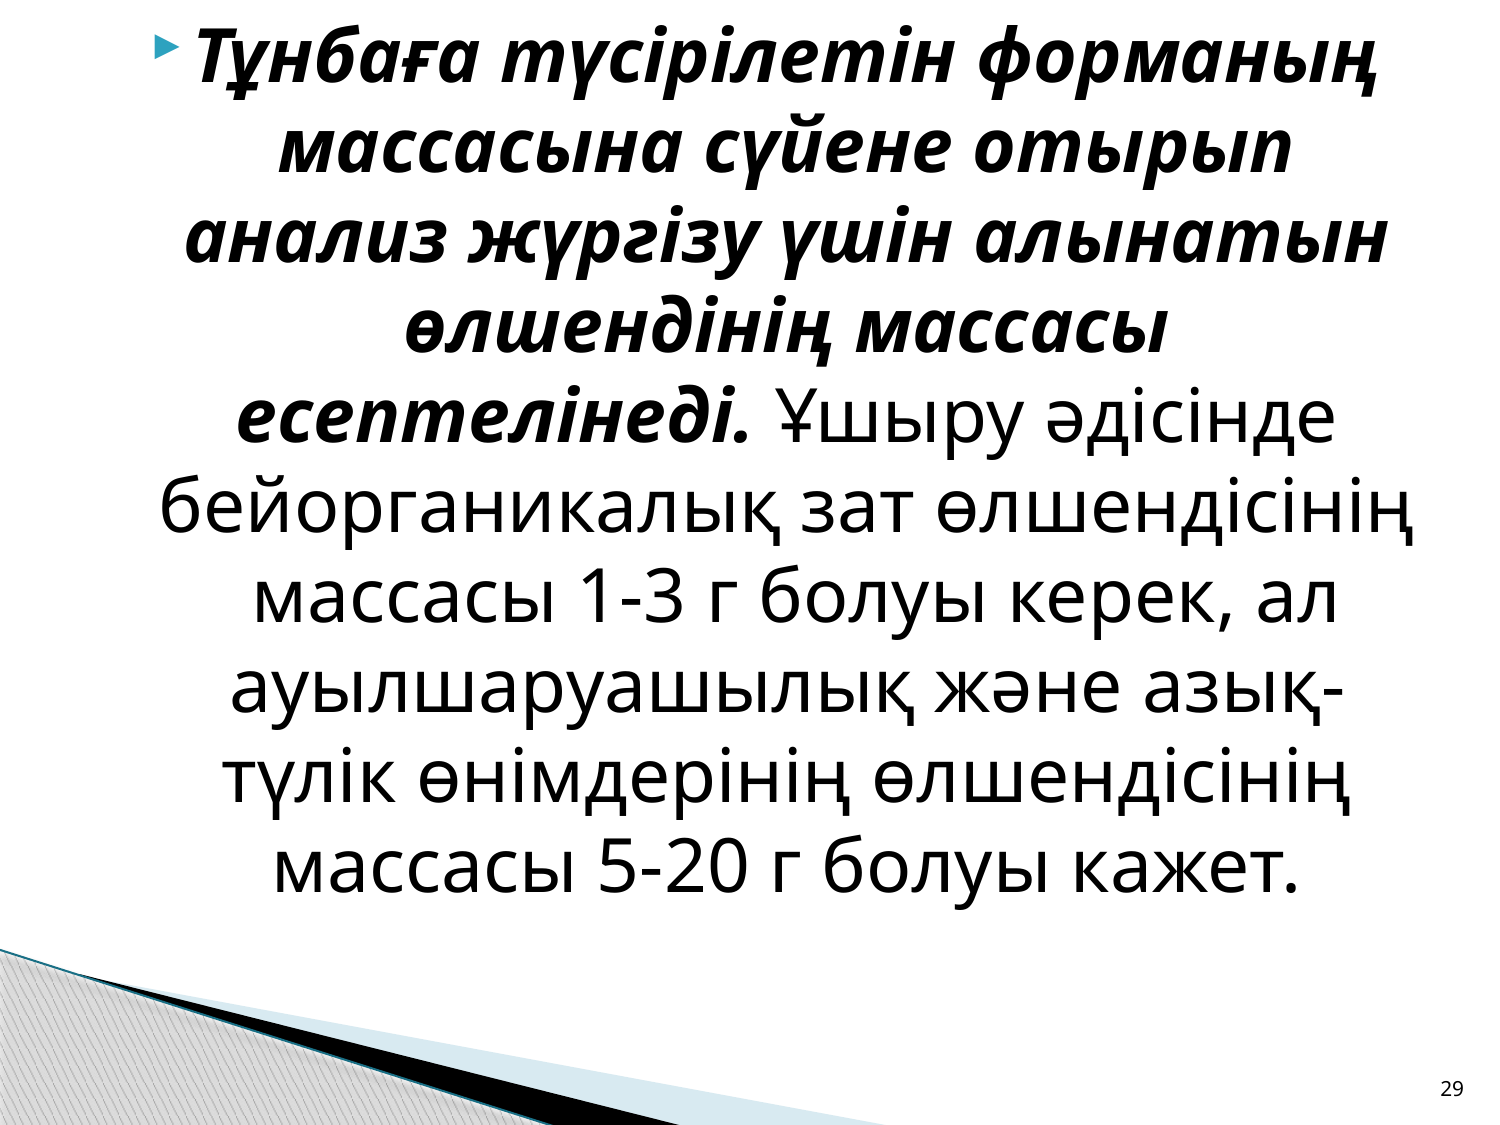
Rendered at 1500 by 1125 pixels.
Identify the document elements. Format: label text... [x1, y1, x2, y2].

list Тұнбаға түсірілетін форманың массасына сүйене отырып анализ жүргізу үшін алынатын өлшендінің массасы есептелінеді. Ұшыру әдісінде бейорганикалық зат өлшендісінің массасы 1-3 г болуы керек, ал ауылшаруашылық және азық-түлік өнімдерінің өлшендісінің массасы 5-20 г болуы кажет. [81, 0, 1433, 904]
slide_number 29 [1418, 1051, 1479, 1112]
